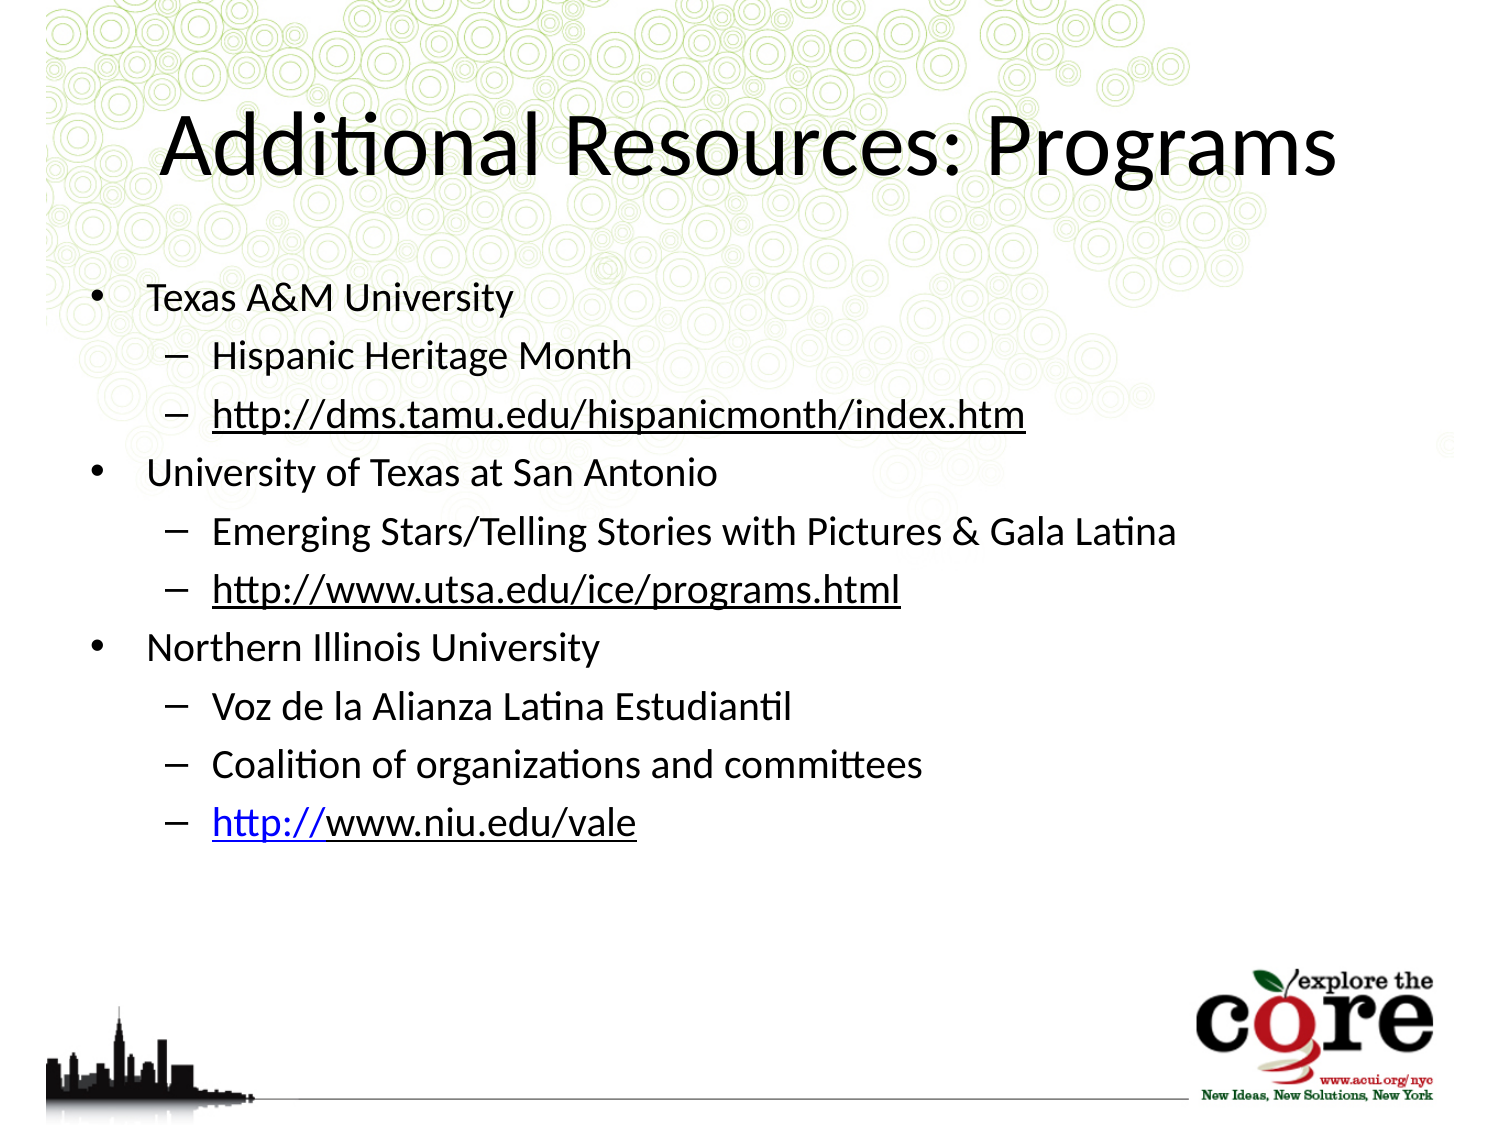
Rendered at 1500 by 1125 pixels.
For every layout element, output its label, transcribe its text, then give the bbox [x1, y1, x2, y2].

title Additional Resources: Programs [74, 44, 1426, 233]
list Texas A&M University Hispanic Heritage Month http://dms.tamu.edu/hispanicmonth/index.htm University of Texas at San Antonio Emerging Stars/Telling Stories with Pictures & Gala Latina http://www.utsa.edu/ice/programs.html Northern Illinois University Voz de la Alianza Latina Estudiantil Coalition of organizations and committees http://www.niu.edu/vale [74, 262, 1426, 1006]
picture [46, 0, 1454, 1125]
